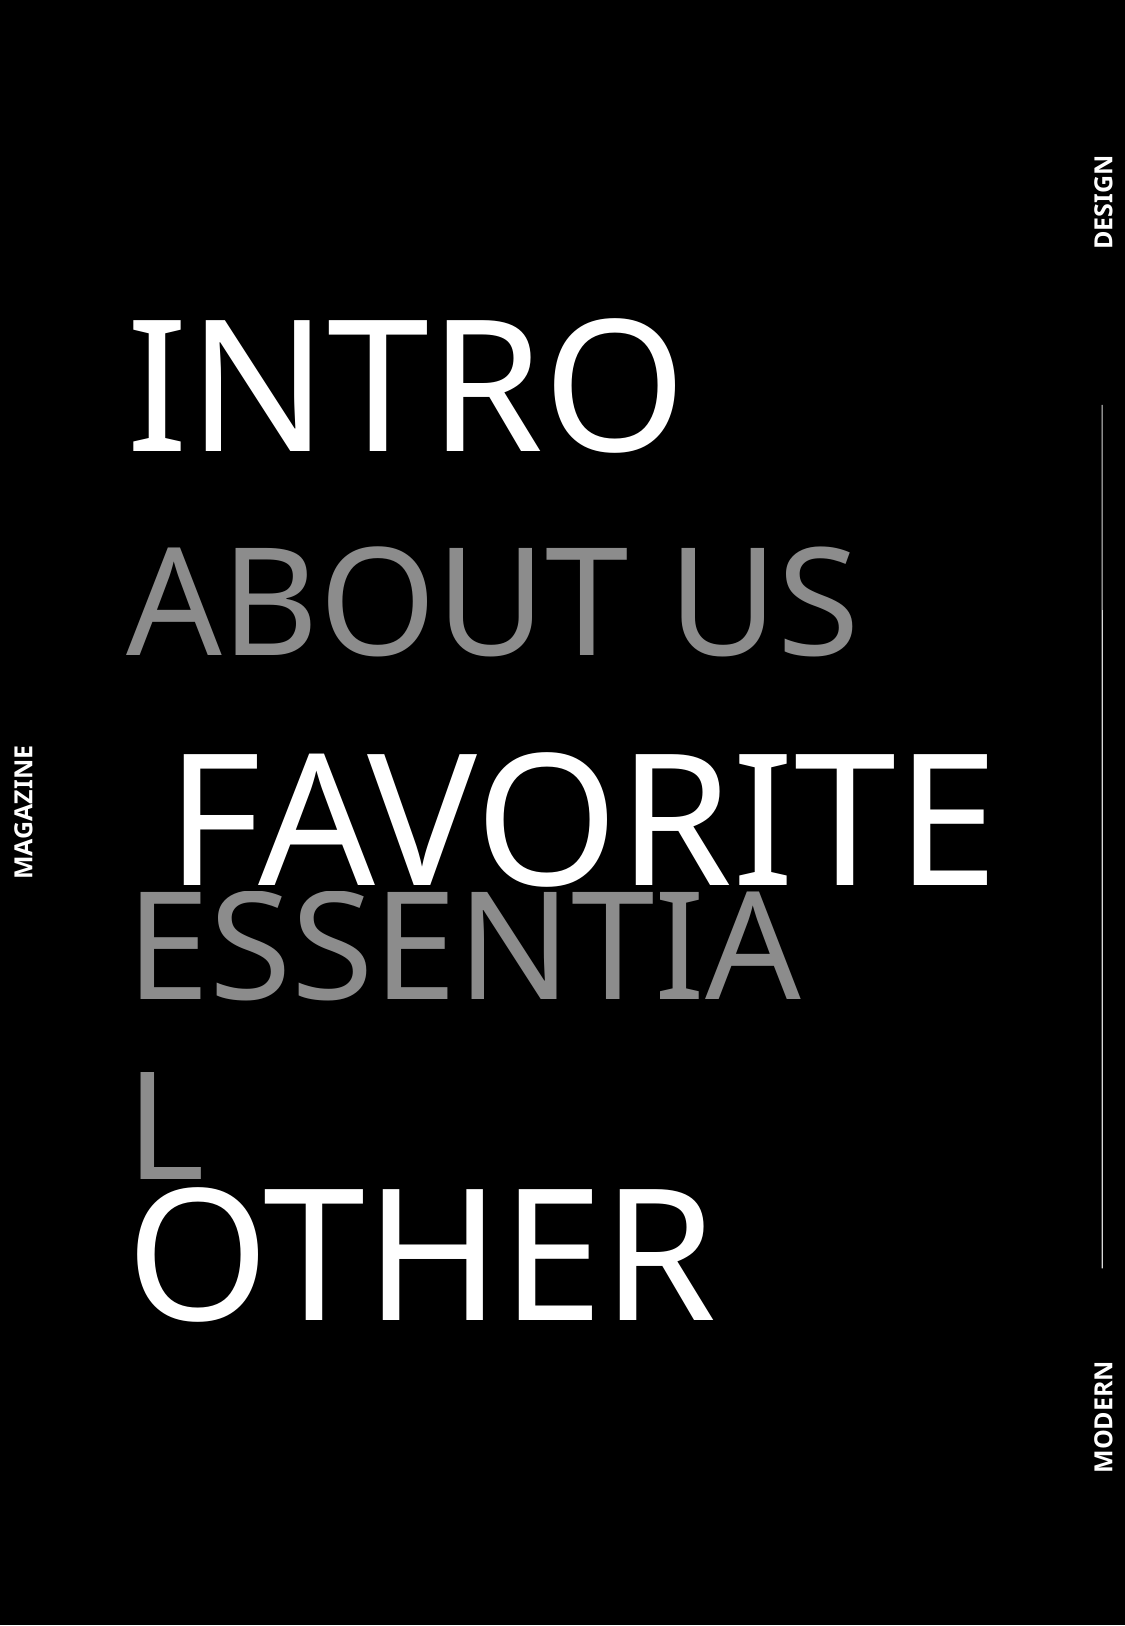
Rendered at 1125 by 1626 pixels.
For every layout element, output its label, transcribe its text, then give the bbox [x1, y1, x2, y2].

text_box ABOUT US [111, 498, 880, 693]
text_box OTHER [111, 1129, 1014, 1364]
text_box ESSENTIAL [111, 842, 880, 1129]
text_box INTRO [111, 260, 1014, 496]
text_box FAVORITE [111, 695, 1014, 930]
